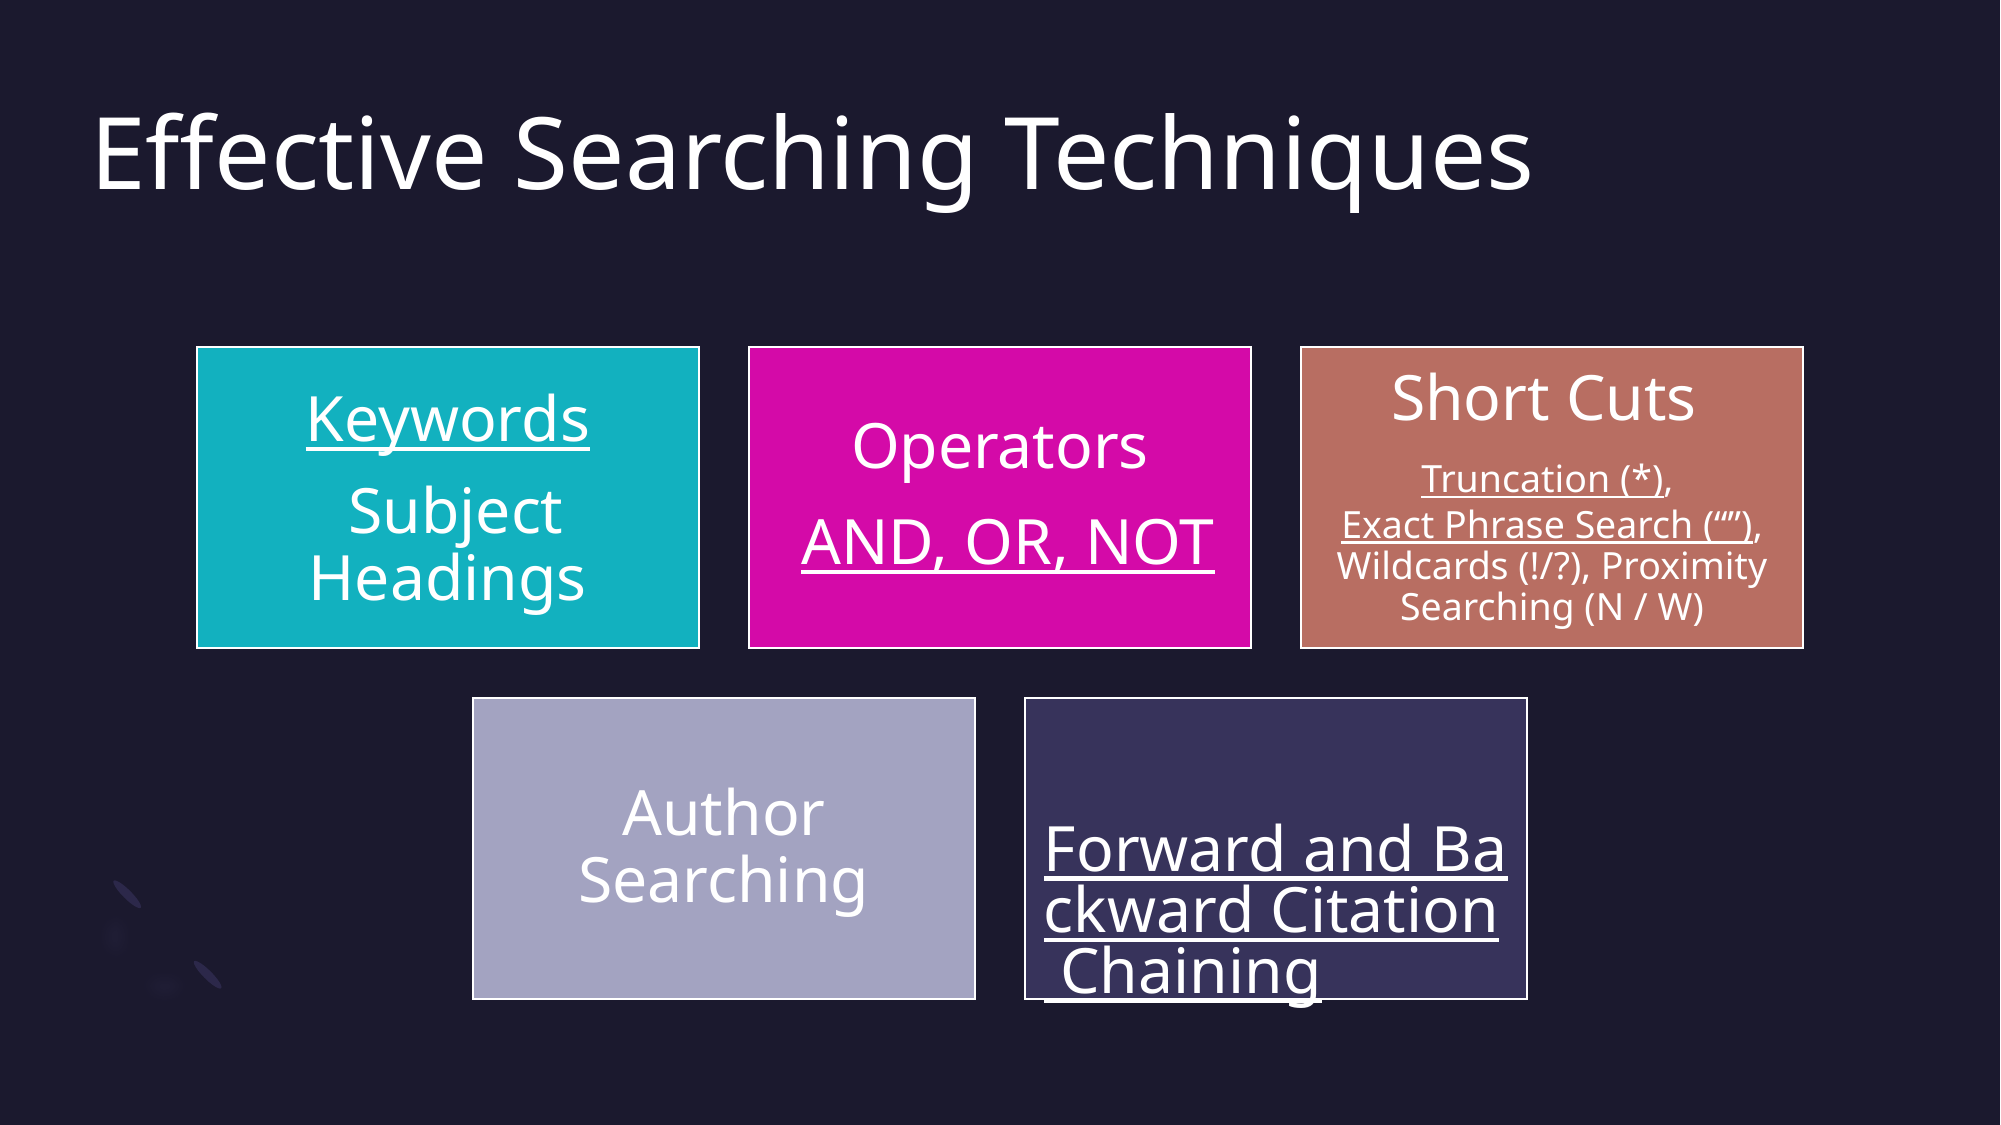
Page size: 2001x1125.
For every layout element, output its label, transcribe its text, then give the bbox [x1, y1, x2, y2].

title Effective Searching Techniques [90, 90, 1910, 309]
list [90, 346, 1910, 1000]
